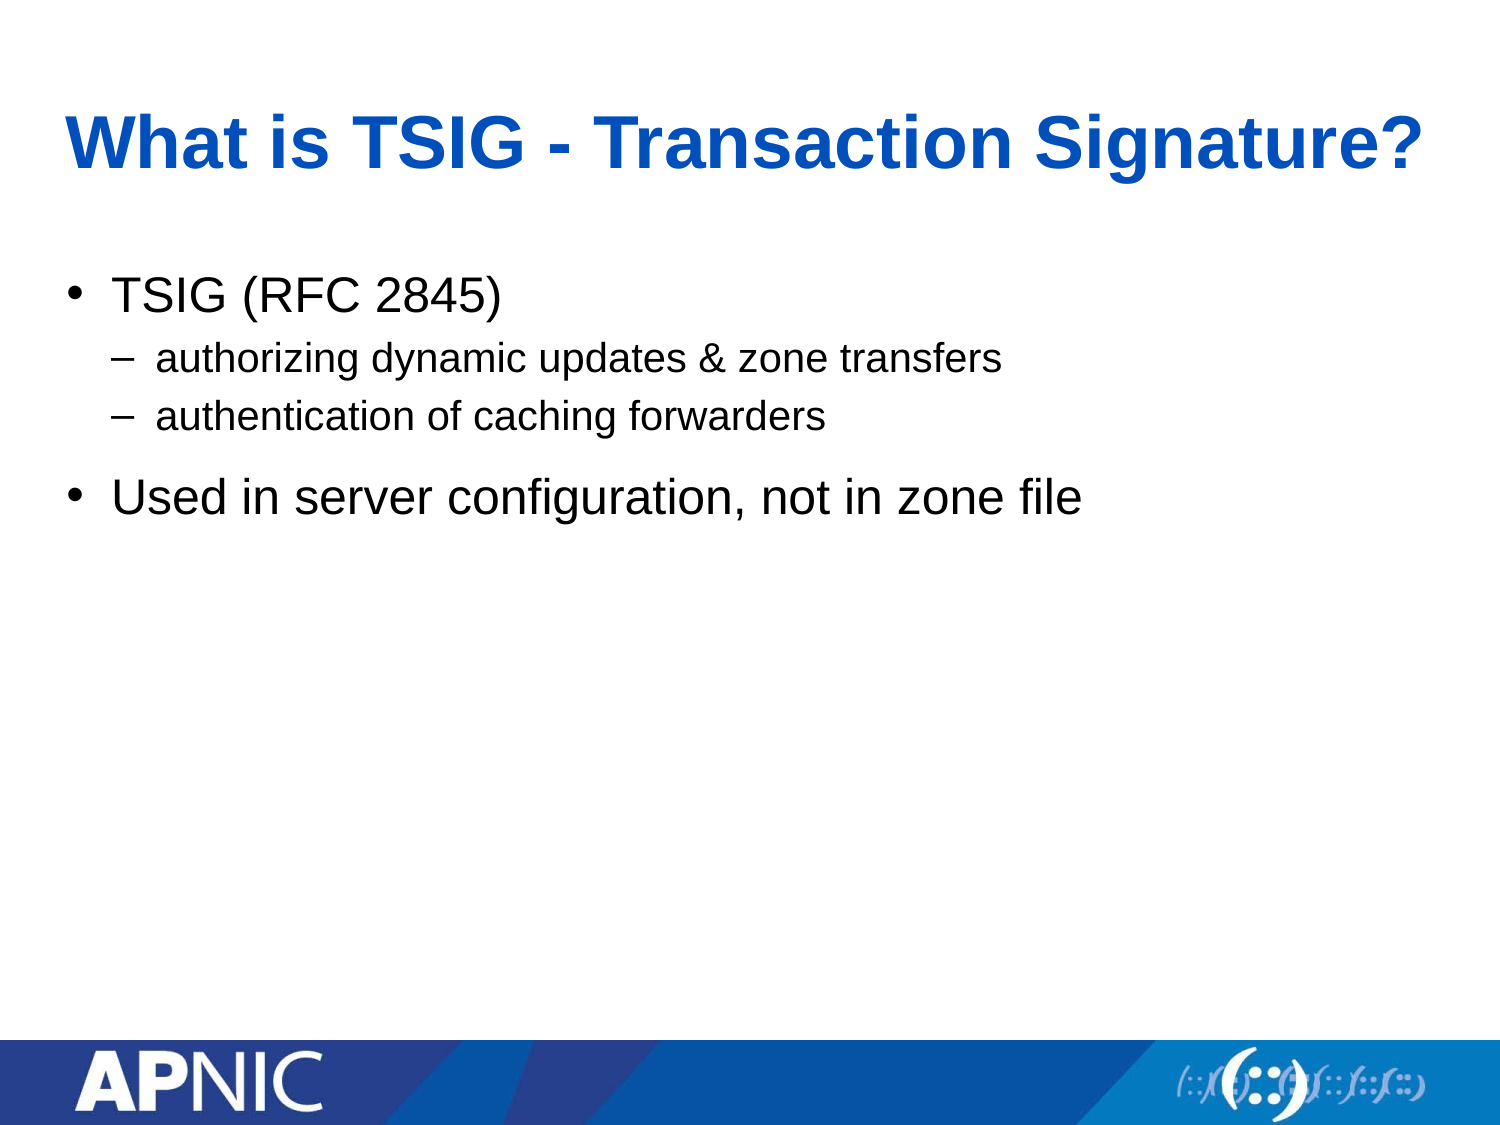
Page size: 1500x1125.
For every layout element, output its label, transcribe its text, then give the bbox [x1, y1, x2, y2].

list TSIG (RFC 2845) authorizing dynamic updates & zone transfers authentication of caching forwarders Used in server configuration, not in zone file [66, 262, 1437, 1012]
title What is TSIG - Transaction Signature? [64, 45, 1436, 233]
picture [0, 1040, 1500, 1125]
